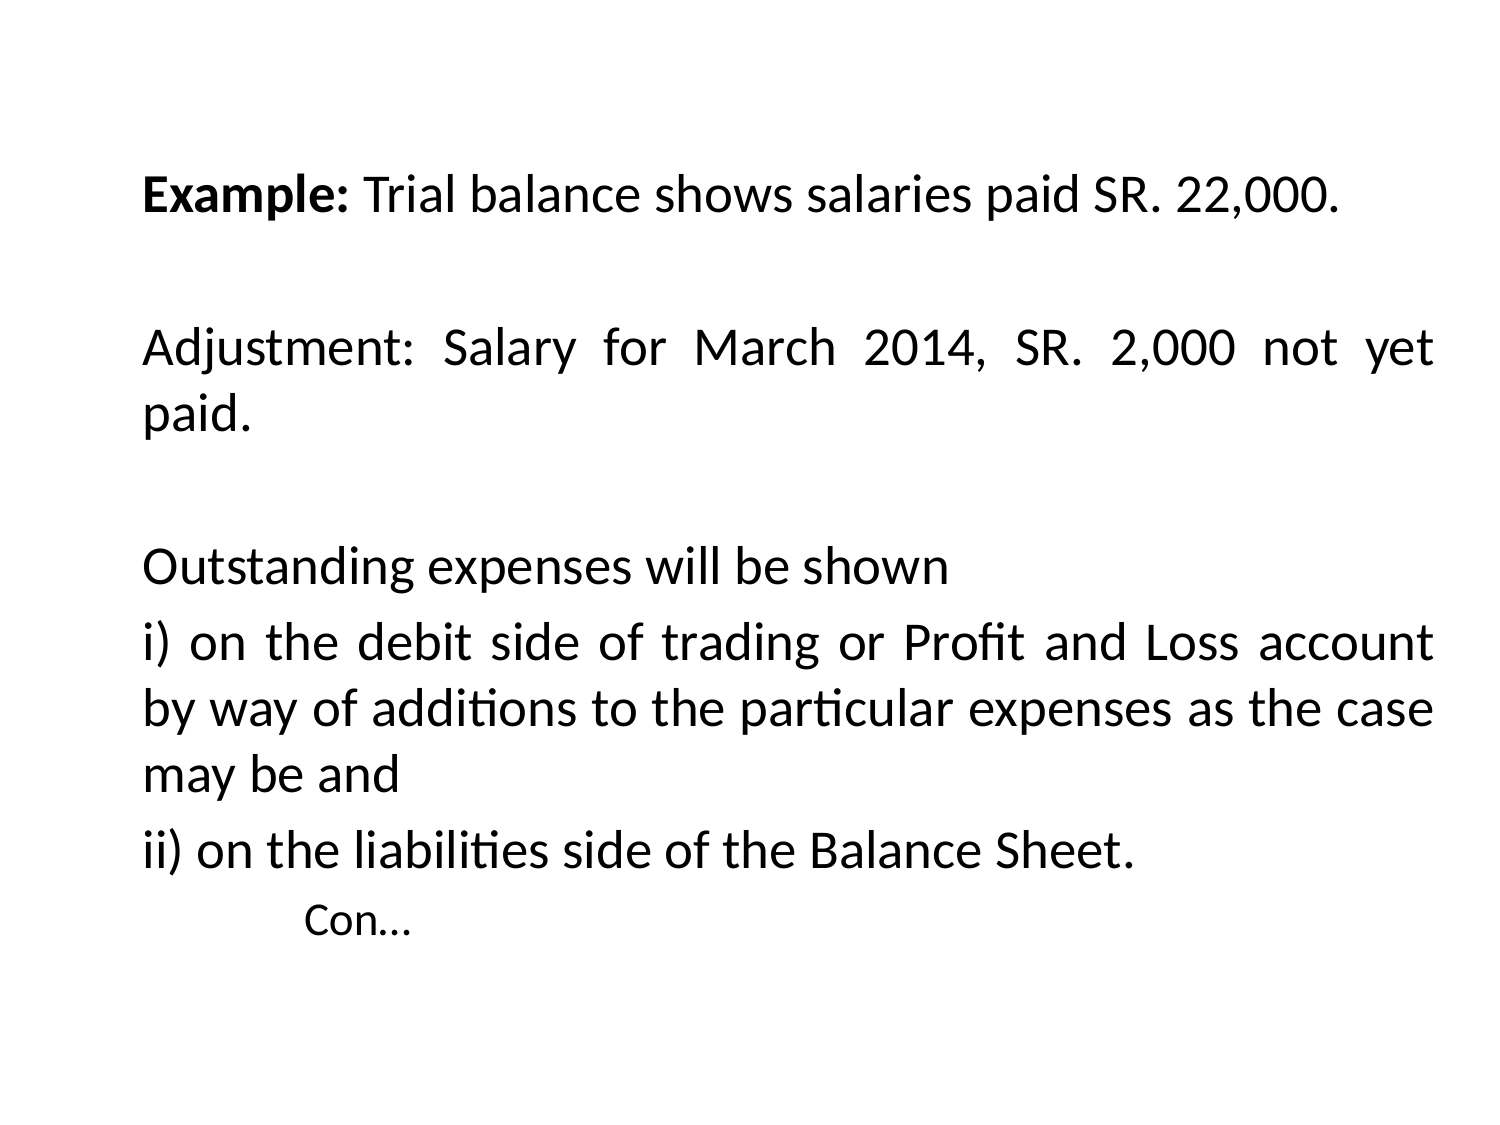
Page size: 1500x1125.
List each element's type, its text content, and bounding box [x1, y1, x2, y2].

list Example: Trial balance shows salaries paid SR. 22,000. Adjustment: Salary for March 2014, SR. 2,000 not yet paid. Outstanding expenses will be shown i) on the debit side of trading or Profit and Loss account by way of additions to the particular expenses as the case may be and ii) on the liabilities side of the Balance Sheet. Con… [75, 149, 1450, 1075]
